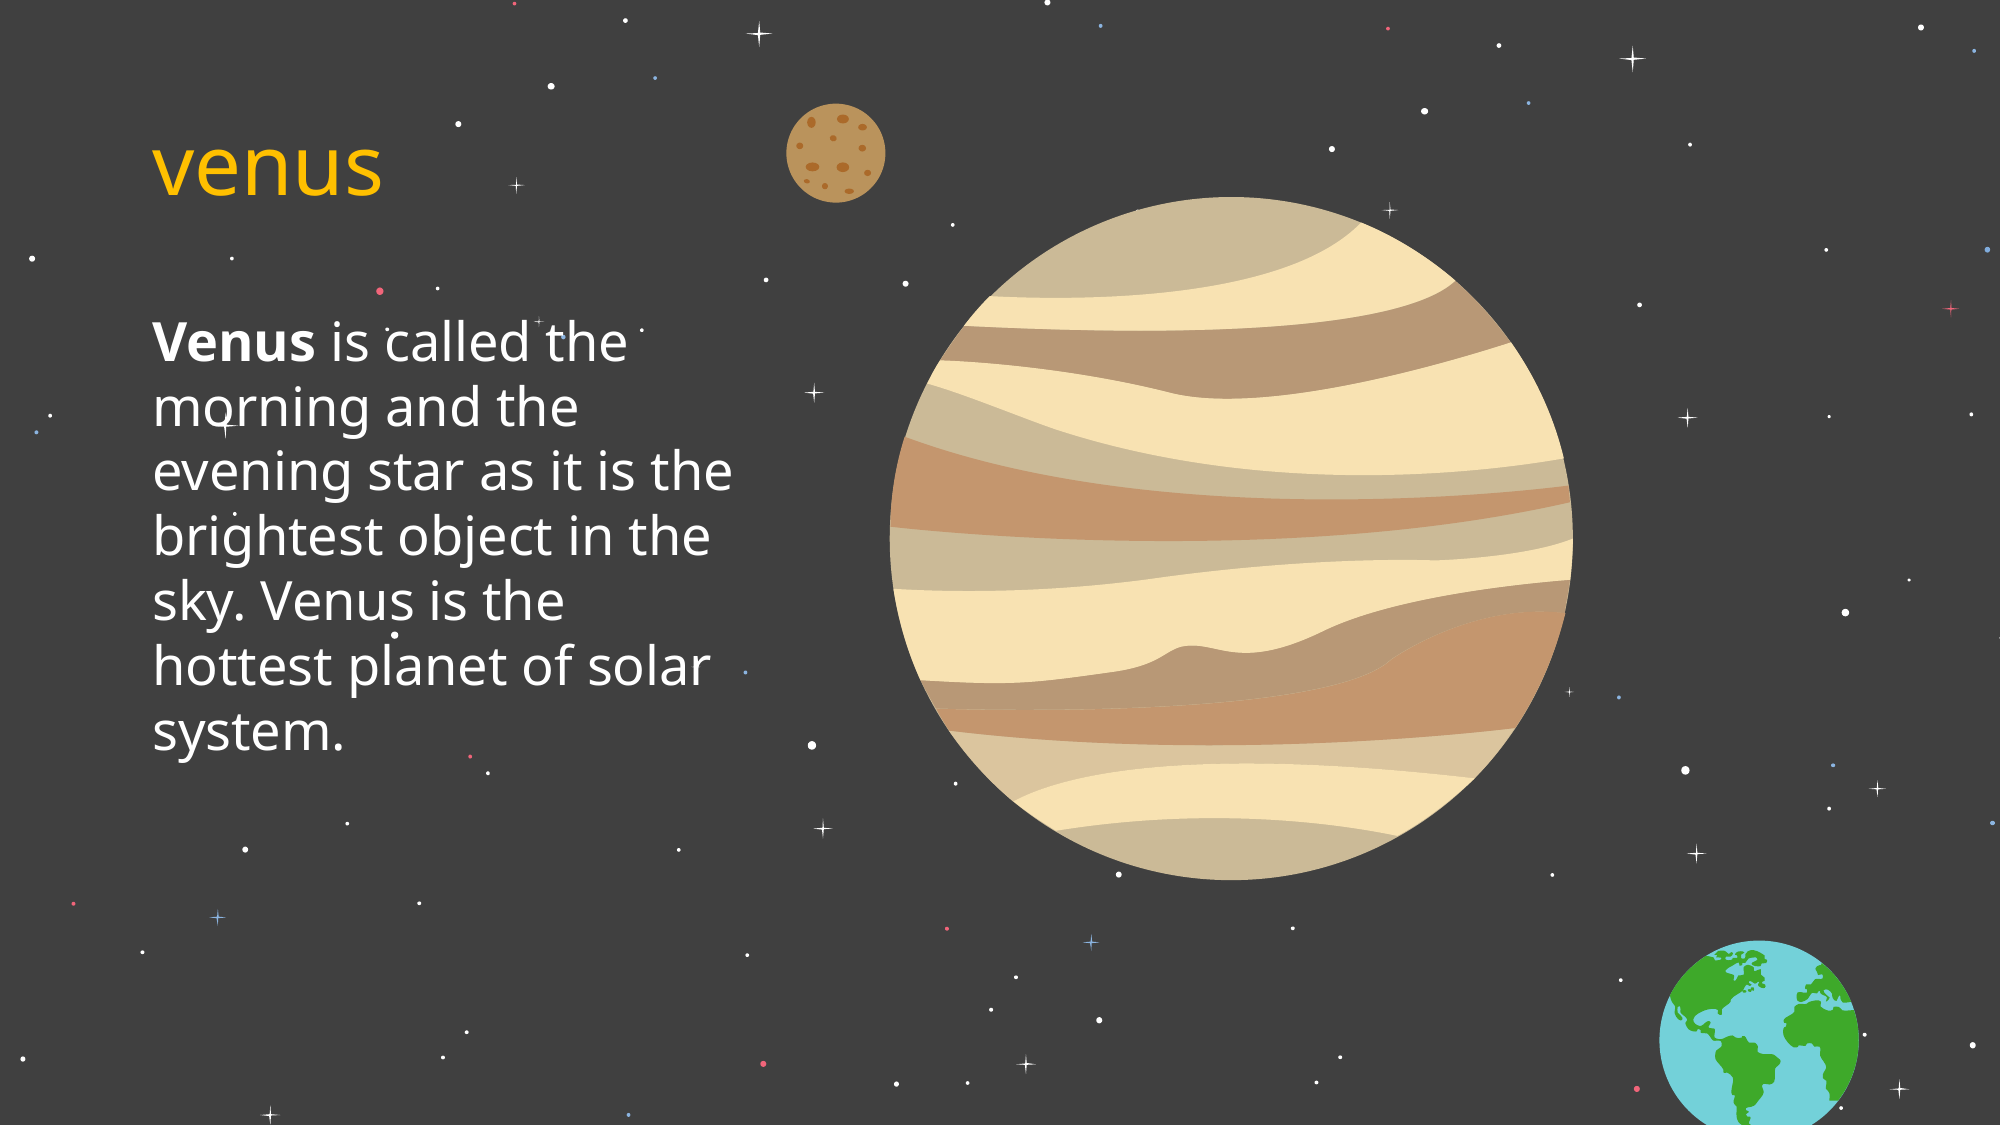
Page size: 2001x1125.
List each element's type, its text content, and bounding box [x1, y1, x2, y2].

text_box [786, 103, 886, 203]
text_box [888, 195, 1573, 881]
list Venus is called the morning and the evening star as it is the brightest object in the sky. Venus is the hottest planet of solar system. [137, 299, 753, 773]
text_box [1659, 940, 1859, 1125]
title venus [137, 59, 1863, 278]
